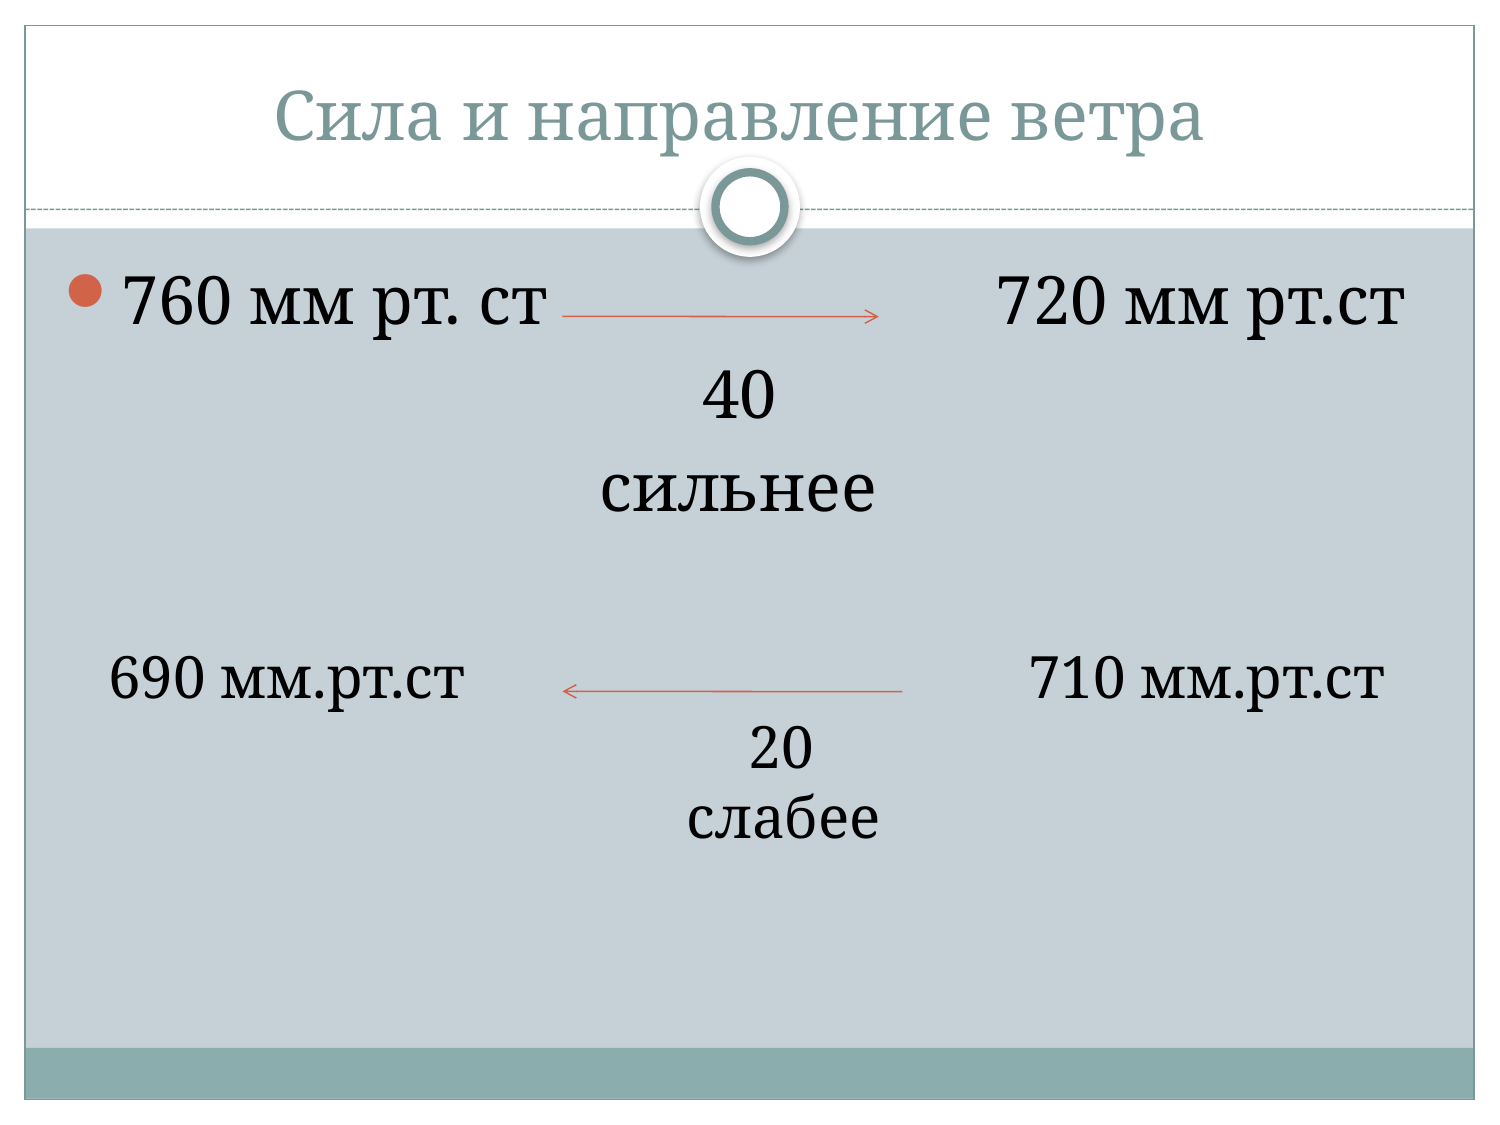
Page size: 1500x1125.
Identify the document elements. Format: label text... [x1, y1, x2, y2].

title Сила и направление ветра [49, 37, 1450, 162]
text_box 690 мм.рт.ст 710 мм.рт.ст 20 слабее [93, 632, 1459, 858]
list 760 мм рт. ст 720 мм рт.ст 40 сильнее [49, 250, 1445, 1001]
